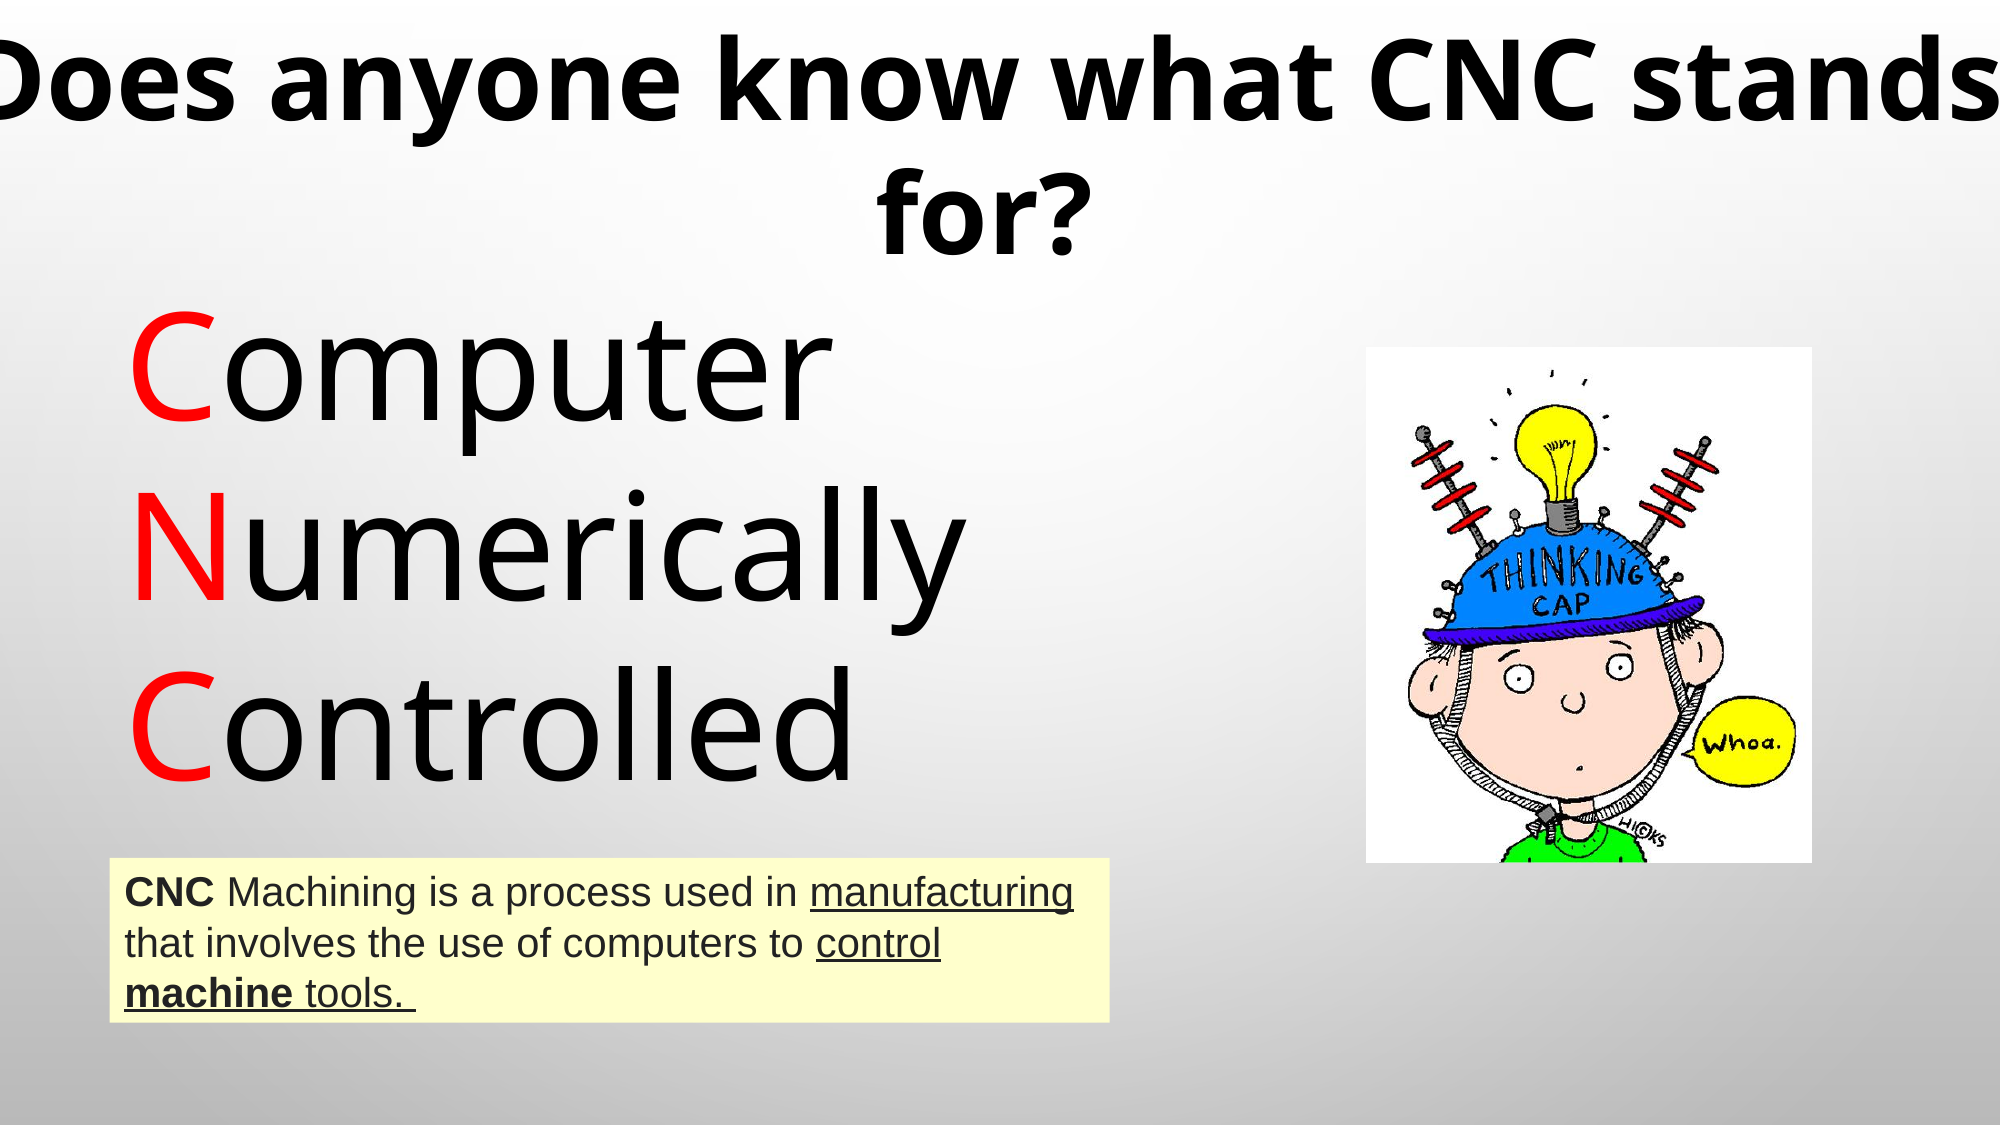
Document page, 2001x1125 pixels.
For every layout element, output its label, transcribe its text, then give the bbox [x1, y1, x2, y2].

text_box Computer Numerically Controlled [109, 263, 1172, 818]
text_box Does anyone know what CNC stands for? [0, 0, 2000, 285]
text_box CNC Machining is a process used in manufacturing that involves the use of computers to control machine tools. [109, 857, 1110, 1023]
picture [0, 285, 2000, 1125]
